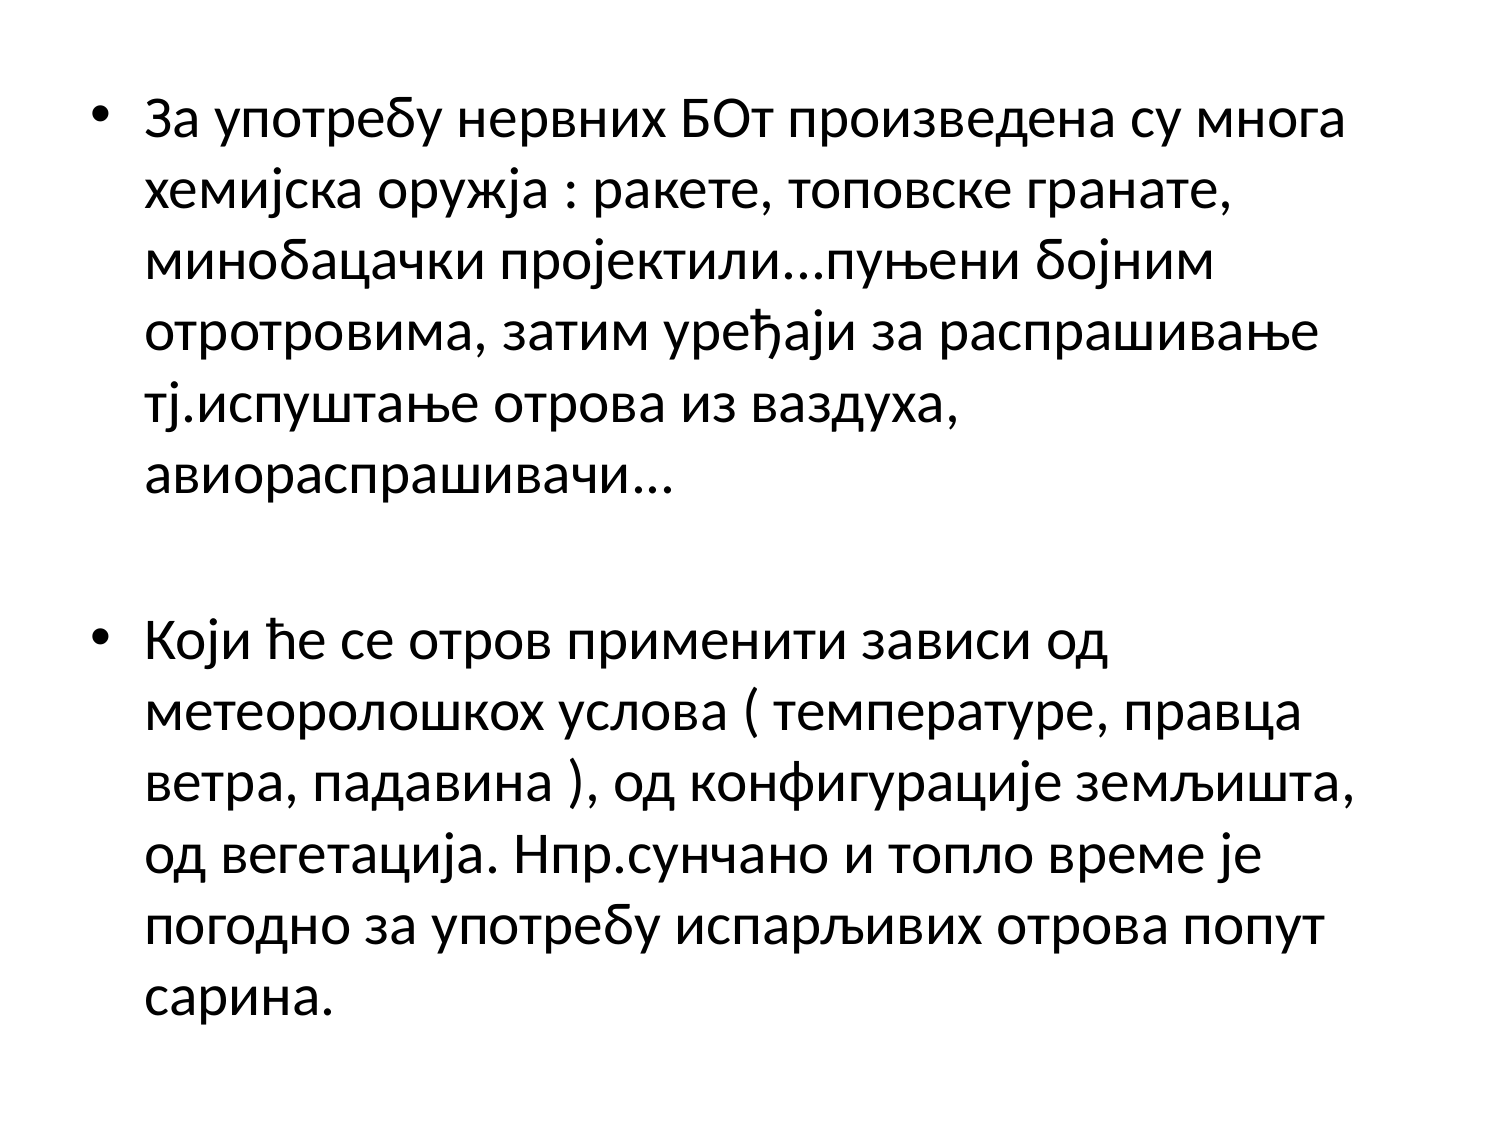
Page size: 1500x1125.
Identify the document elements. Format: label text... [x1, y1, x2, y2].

list За употребу нервних БОт произведена су многа хемијска оружја : ракете, топовске гранате, минобацачки пројектили...пуњени бојним отротровима, затим уређаји за распрашивање тј.испуштање отрова из ваздуха, авиораспрашивачи... Који ће се отров применити зависи од метеоролошкох услова ( температуре, правца ветра, падавина ), од конфигурације земљишта, од вегетација. Нпр.сунчано и топло време је погодно за употребу испарљивих отрова попут сарина. [75, 70, 1425, 1035]
